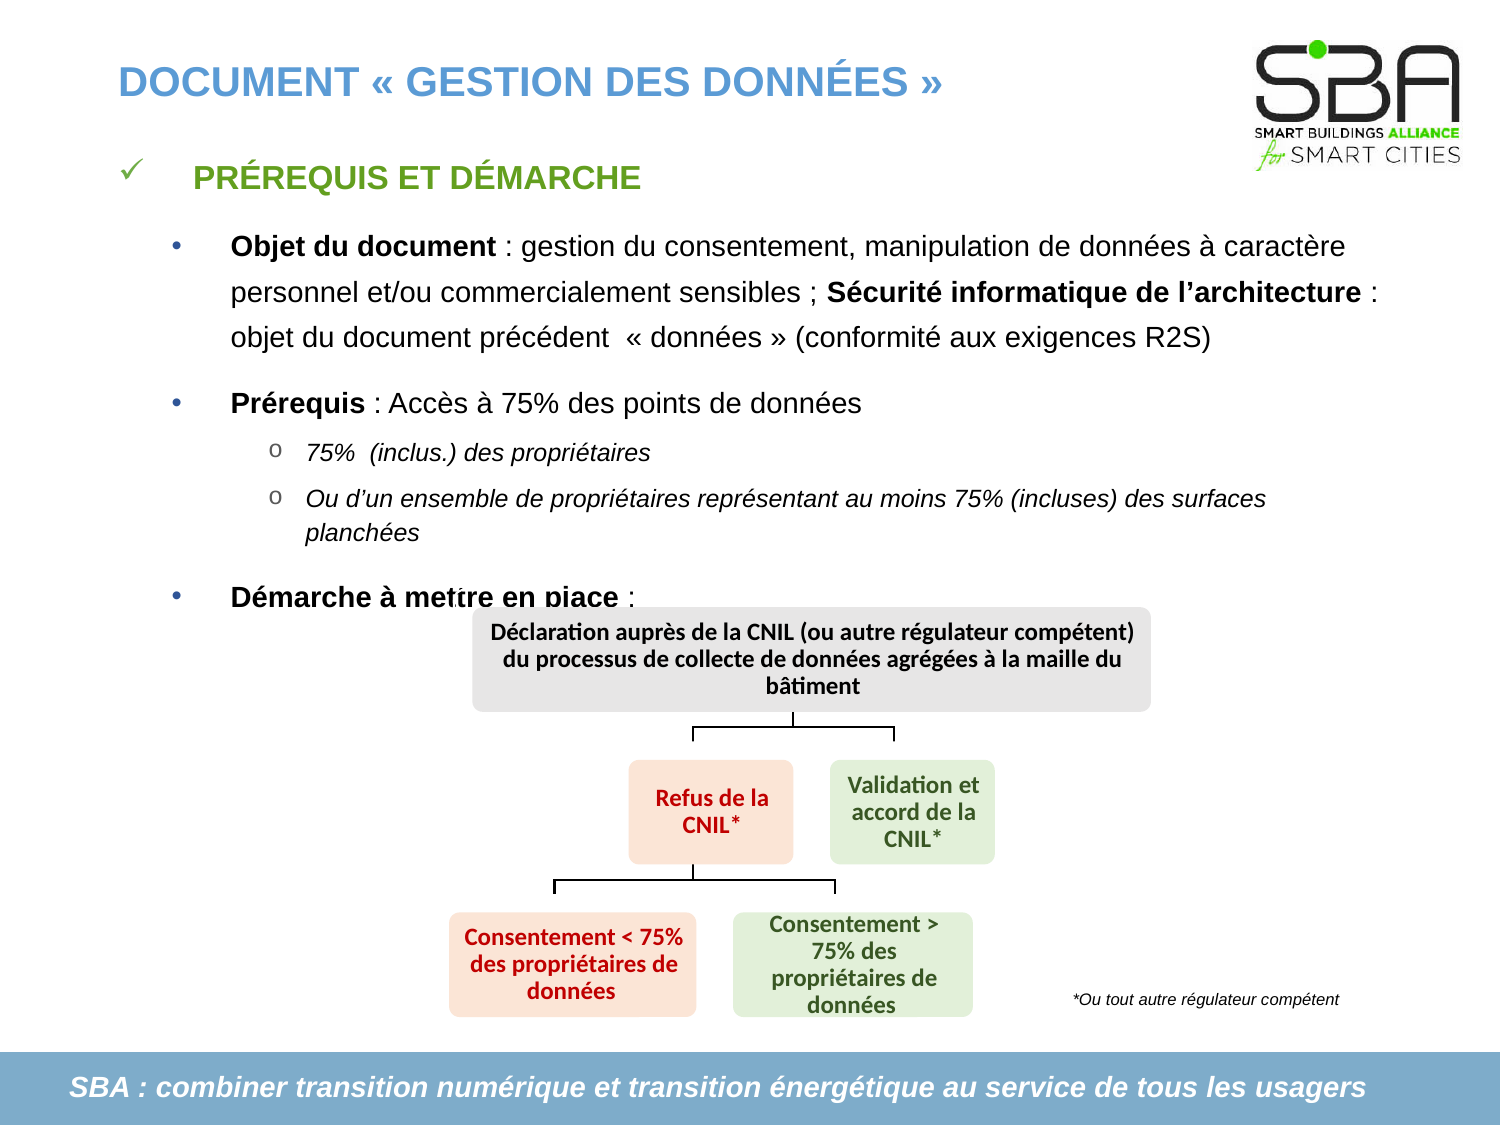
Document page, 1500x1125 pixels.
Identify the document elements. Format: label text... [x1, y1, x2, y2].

picture [1252, 40, 1463, 171]
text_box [184, 589, 1397, 1018]
title DOCUMENT « GESTION DES DONNÉES » [103, 25, 1232, 140]
list Prérequis et démarche Objet du document : gestion du consentement, manipulation de données à caractère personnel et/ou commercialement sensibles ; Sécurité informatique de l’architecture : objet du document précédent « données » (conformité aux exigences R2S) Prérequis : Accès à 75% des points de données 75% (inclus.) des propriétaires Ou d’un ensemble de propriétaires représentant au moins 75% (incluses) des surfaces planchées Démarche à mettre en place : [103, 140, 1397, 1039]
